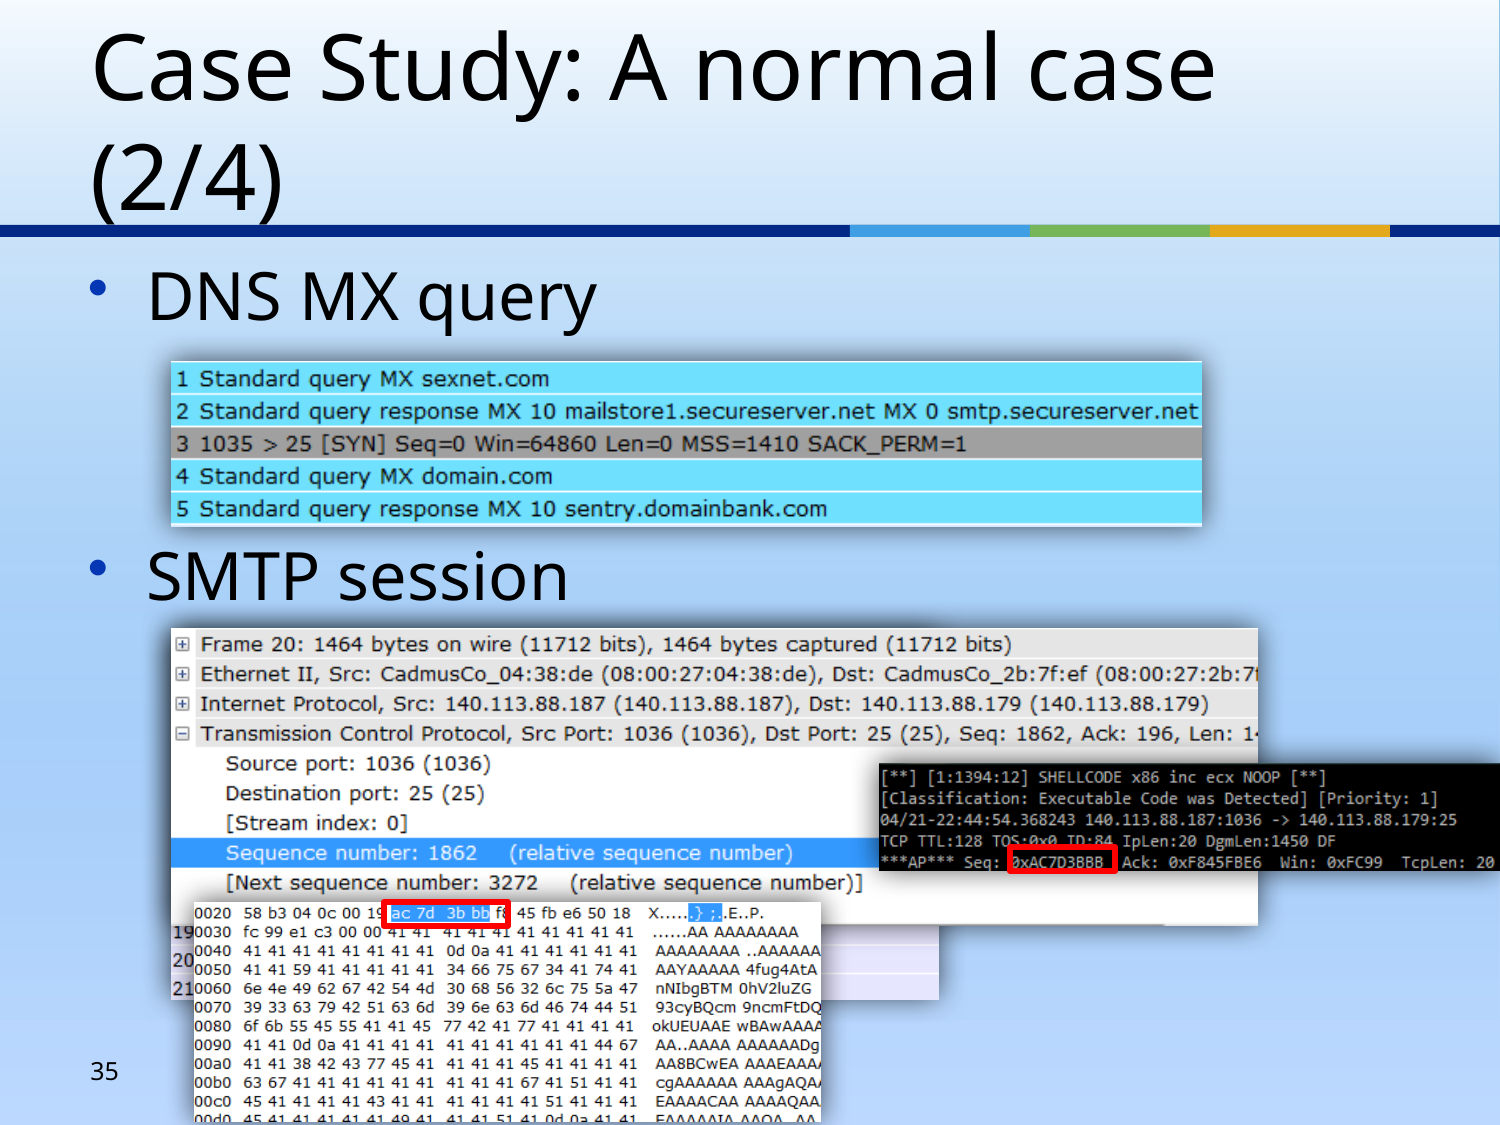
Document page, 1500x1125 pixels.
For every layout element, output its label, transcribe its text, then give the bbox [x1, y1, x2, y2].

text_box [879, 762, 1500, 872]
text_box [194, 901, 822, 1122]
picture [170, 628, 1259, 1001]
picture [170, 361, 1203, 527]
list DNS MX query SMTP session [75, 246, 1425, 1005]
title Case Study: A normal case (2/4) [75, 24, 1425, 213]
slide_number 35 [75, 1042, 172, 1103]
